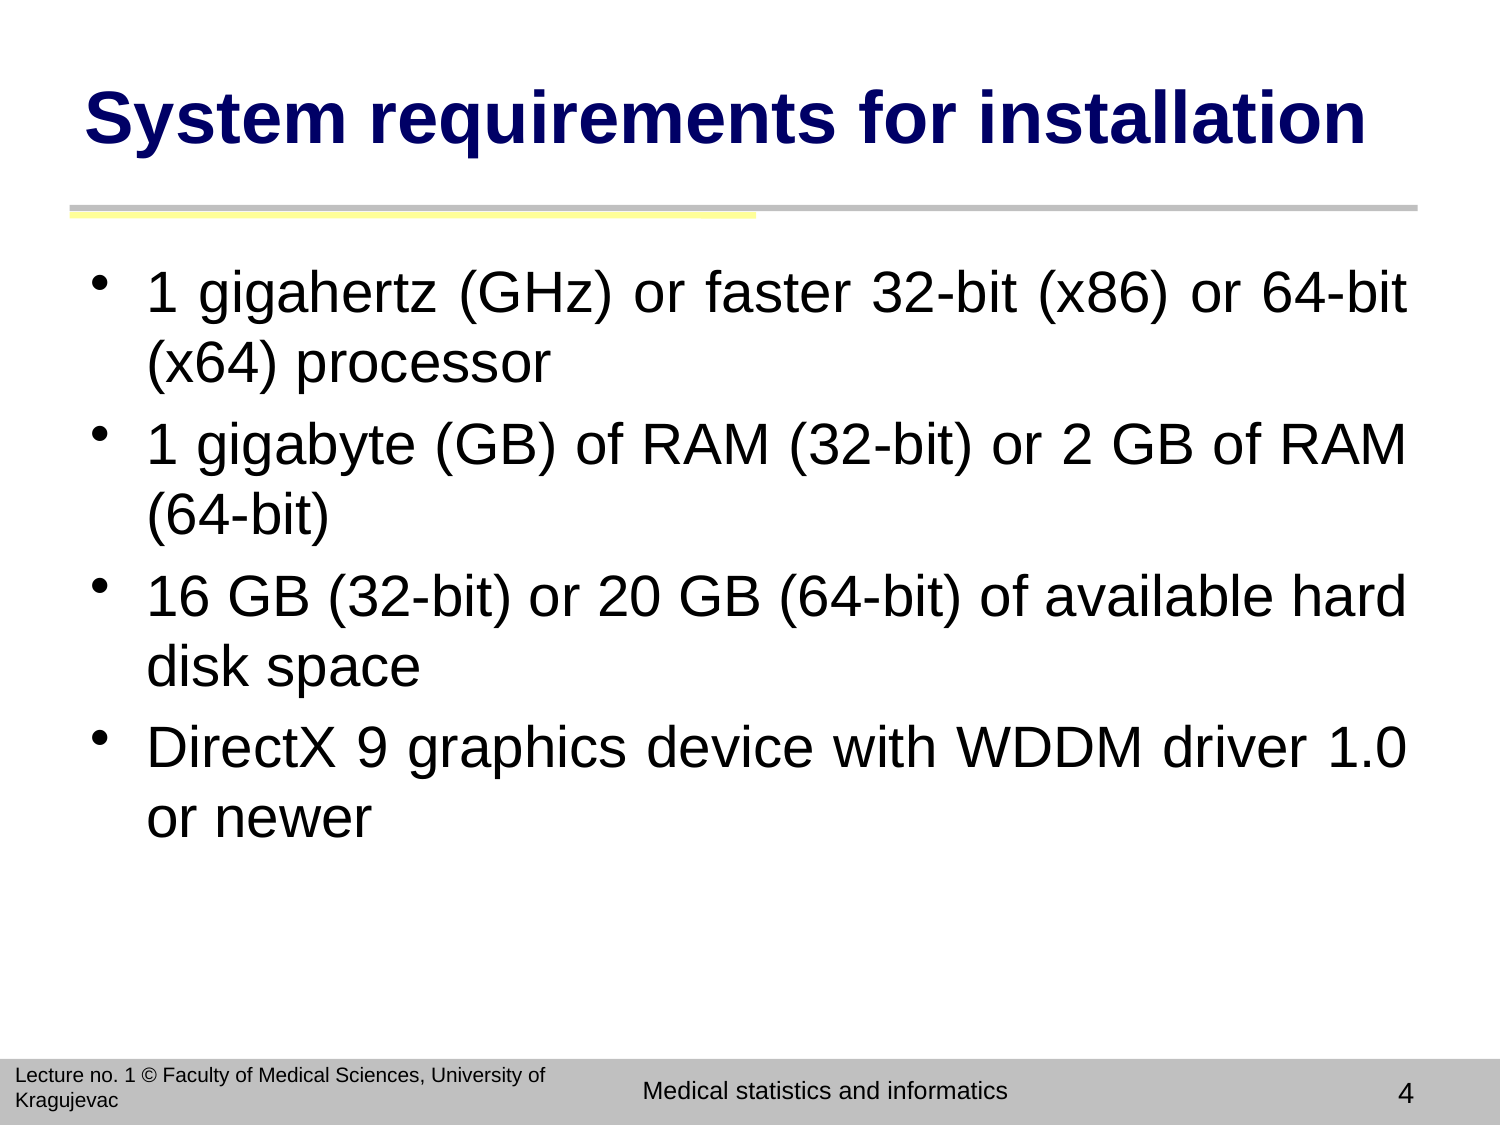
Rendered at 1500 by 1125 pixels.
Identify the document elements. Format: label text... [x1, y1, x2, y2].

slide_number 4 [1161, 1066, 1430, 1125]
slide_number Lecture no. 1 © Faculty of Medical Sciences, University of Kragujevac [0, 1053, 624, 1108]
footer Medical statistics and informatics [512, 1066, 1140, 1125]
title System requirements for installation [69, 19, 1426, 208]
list 1 gigahertz (GHz) or faster 32-bit (x86) or 64-bit (x64) processor 1 gigabyte (GB) of RAM (32-bit) or 2 GB of RAM (64-bit) 16 GB (32-bit) or 20 GB (64-bit) of available hard disk space DirectX 9 graphics device with WDDM driver 1.0 or newer [74, 246, 1426, 1023]
